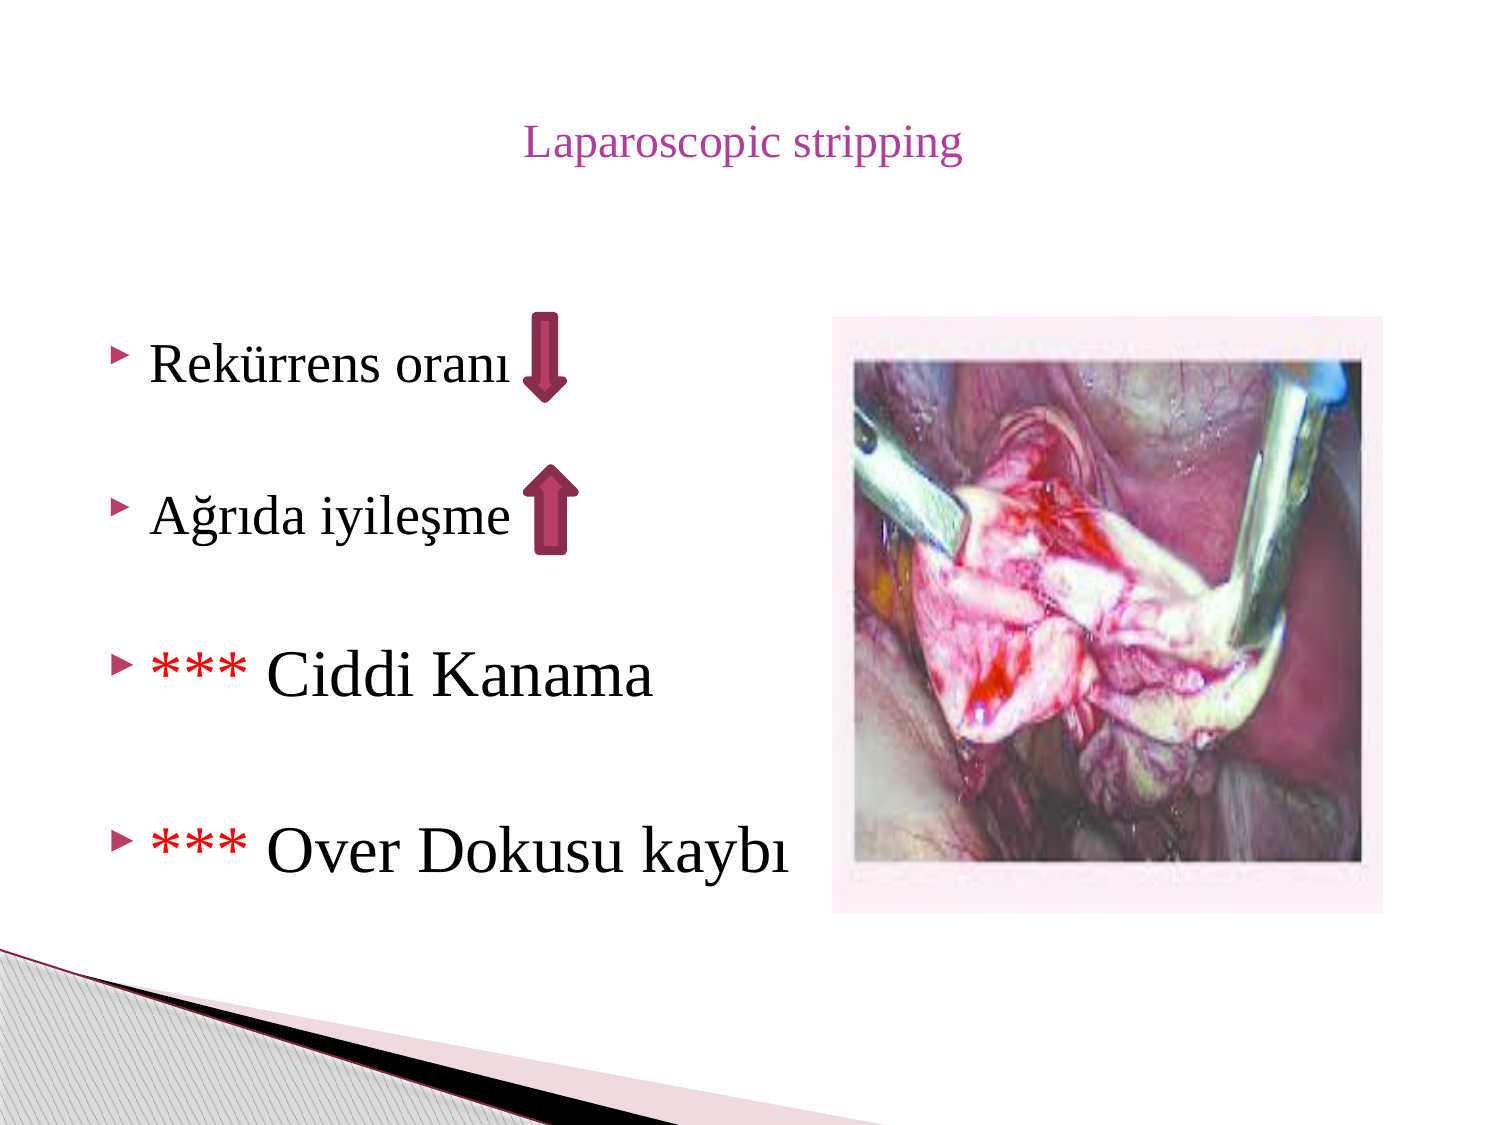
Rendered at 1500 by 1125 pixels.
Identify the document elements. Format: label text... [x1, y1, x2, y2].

picture [831, 316, 1384, 915]
text_box [522, 464, 579, 556]
title Laparoscopic stripping [75, 45, 1425, 233]
text_box [522, 311, 567, 403]
list Rekürrens oranı Ağrıda iyileşme *** Ciddi Kanama *** Over Dokusu kaybı [75, 243, 1425, 986]
